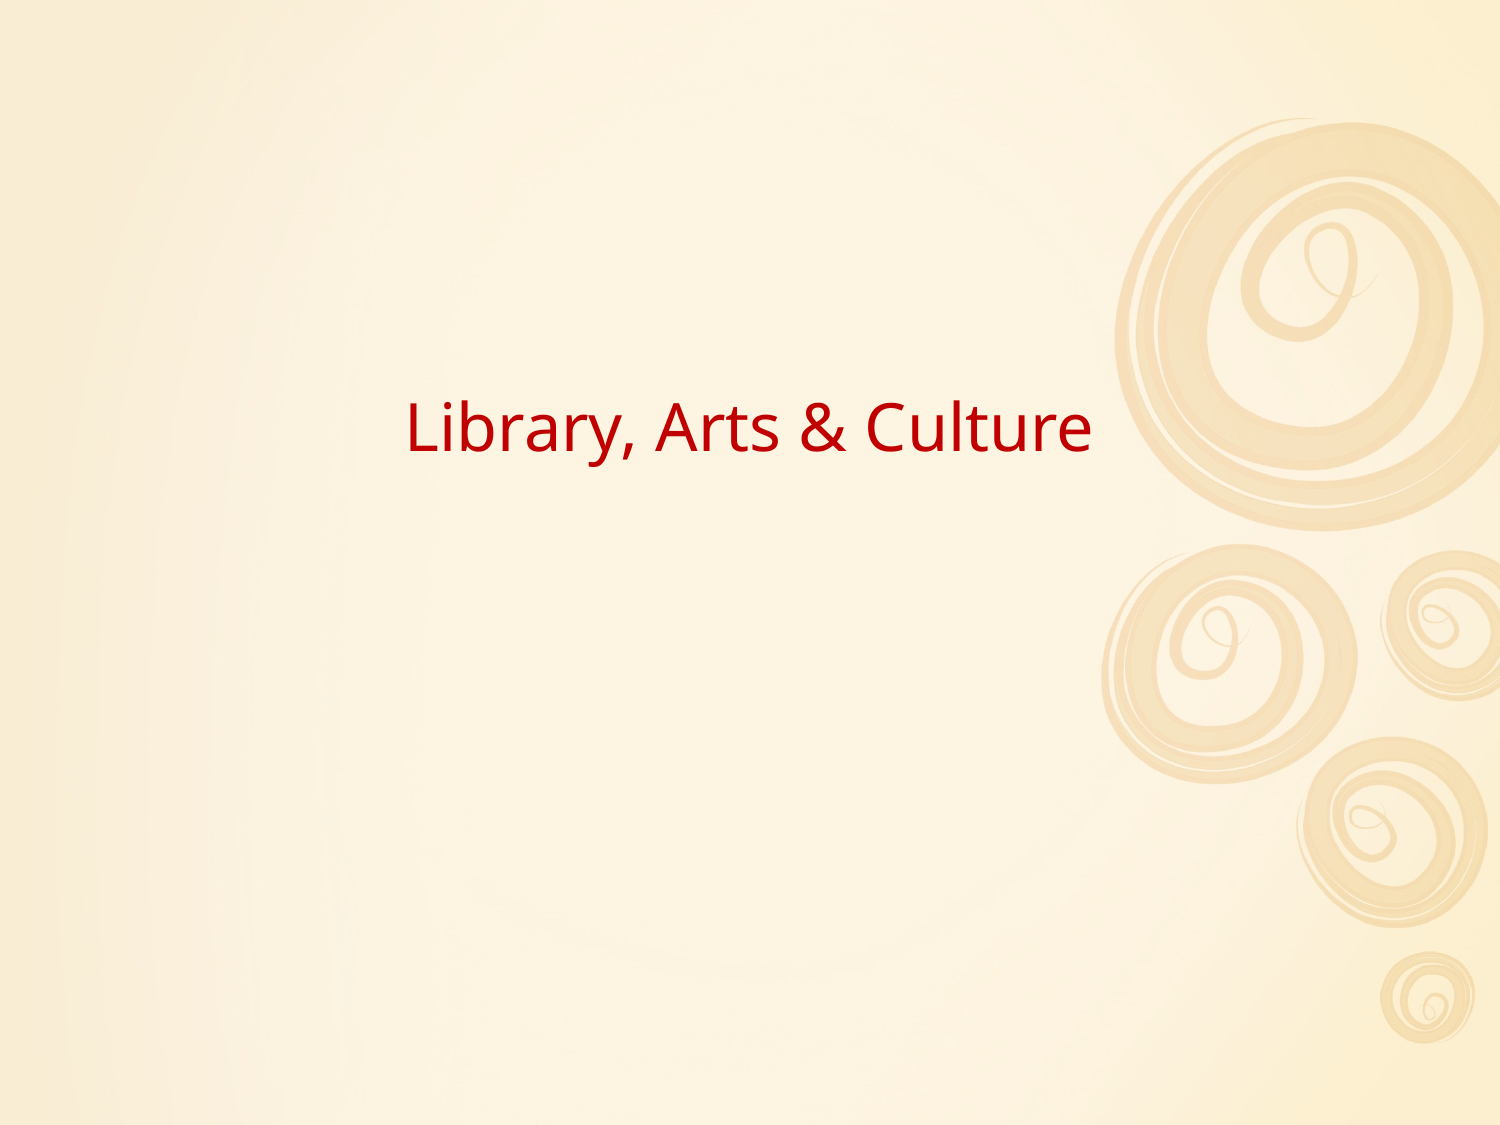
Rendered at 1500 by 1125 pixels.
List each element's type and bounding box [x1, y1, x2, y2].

picture [0, 0, 1500, 1125]
title [75, 324, 1425, 525]
